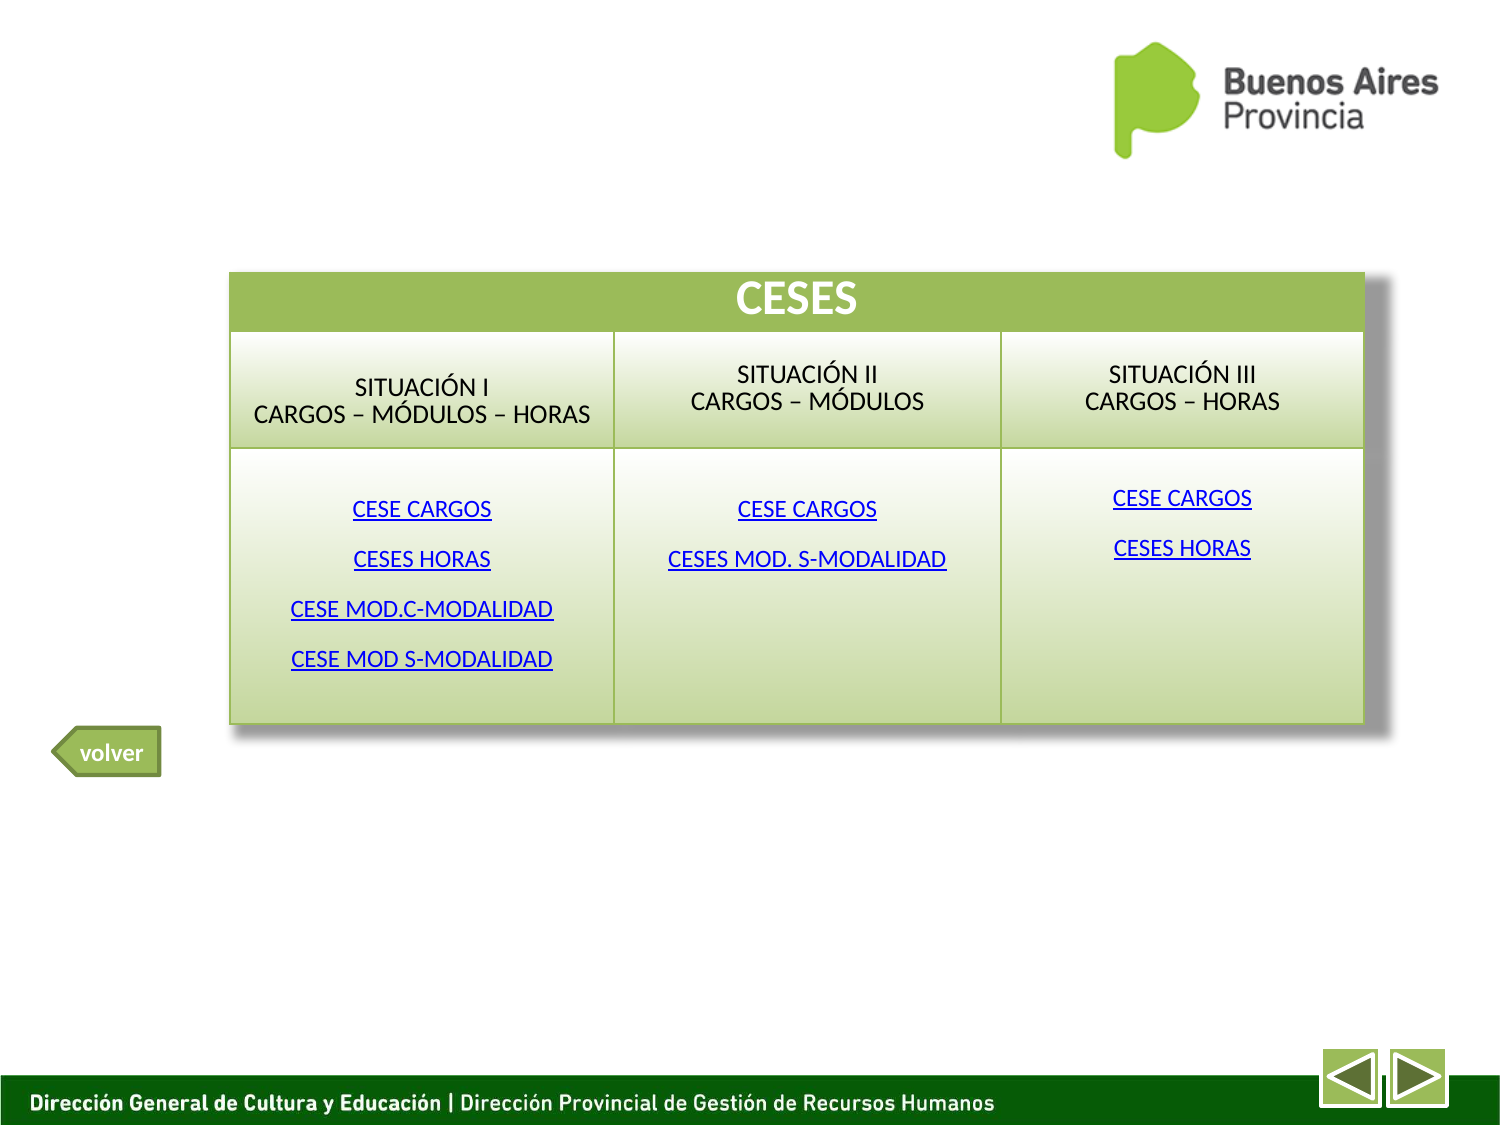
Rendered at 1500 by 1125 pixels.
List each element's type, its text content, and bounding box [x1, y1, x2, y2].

picture [1104, 30, 1448, 169]
table_cell CESE CARGOS CESES HORAS [1002, 449, 1363, 723]
text_box volver [50, 725, 162, 778]
table_cell SITUACIÓN II CARGOS – MÓDULOS [615, 332, 1000, 447]
table_cell SITUACIÓN I CARGOS – MÓDULOS – HORAS [231, 332, 613, 447]
picture [0, 1074, 1500, 1125]
text_box [1386, 1045, 1449, 1073]
table_header CESES [231, 273, 1363, 330]
table_cell SITUACIÓN III CARGOS – HORAS [1002, 332, 1363, 447]
table_cell CESE CARGOS CESES MOD. S-MODALIDAD [615, 449, 1000, 723]
table_cell CESE CARGOS CESES HORAS CESE MOD.C-MODALIDAD CESE MOD S-MODALIDAD [231, 449, 613, 723]
text_box [1319, 1045, 1382, 1073]
